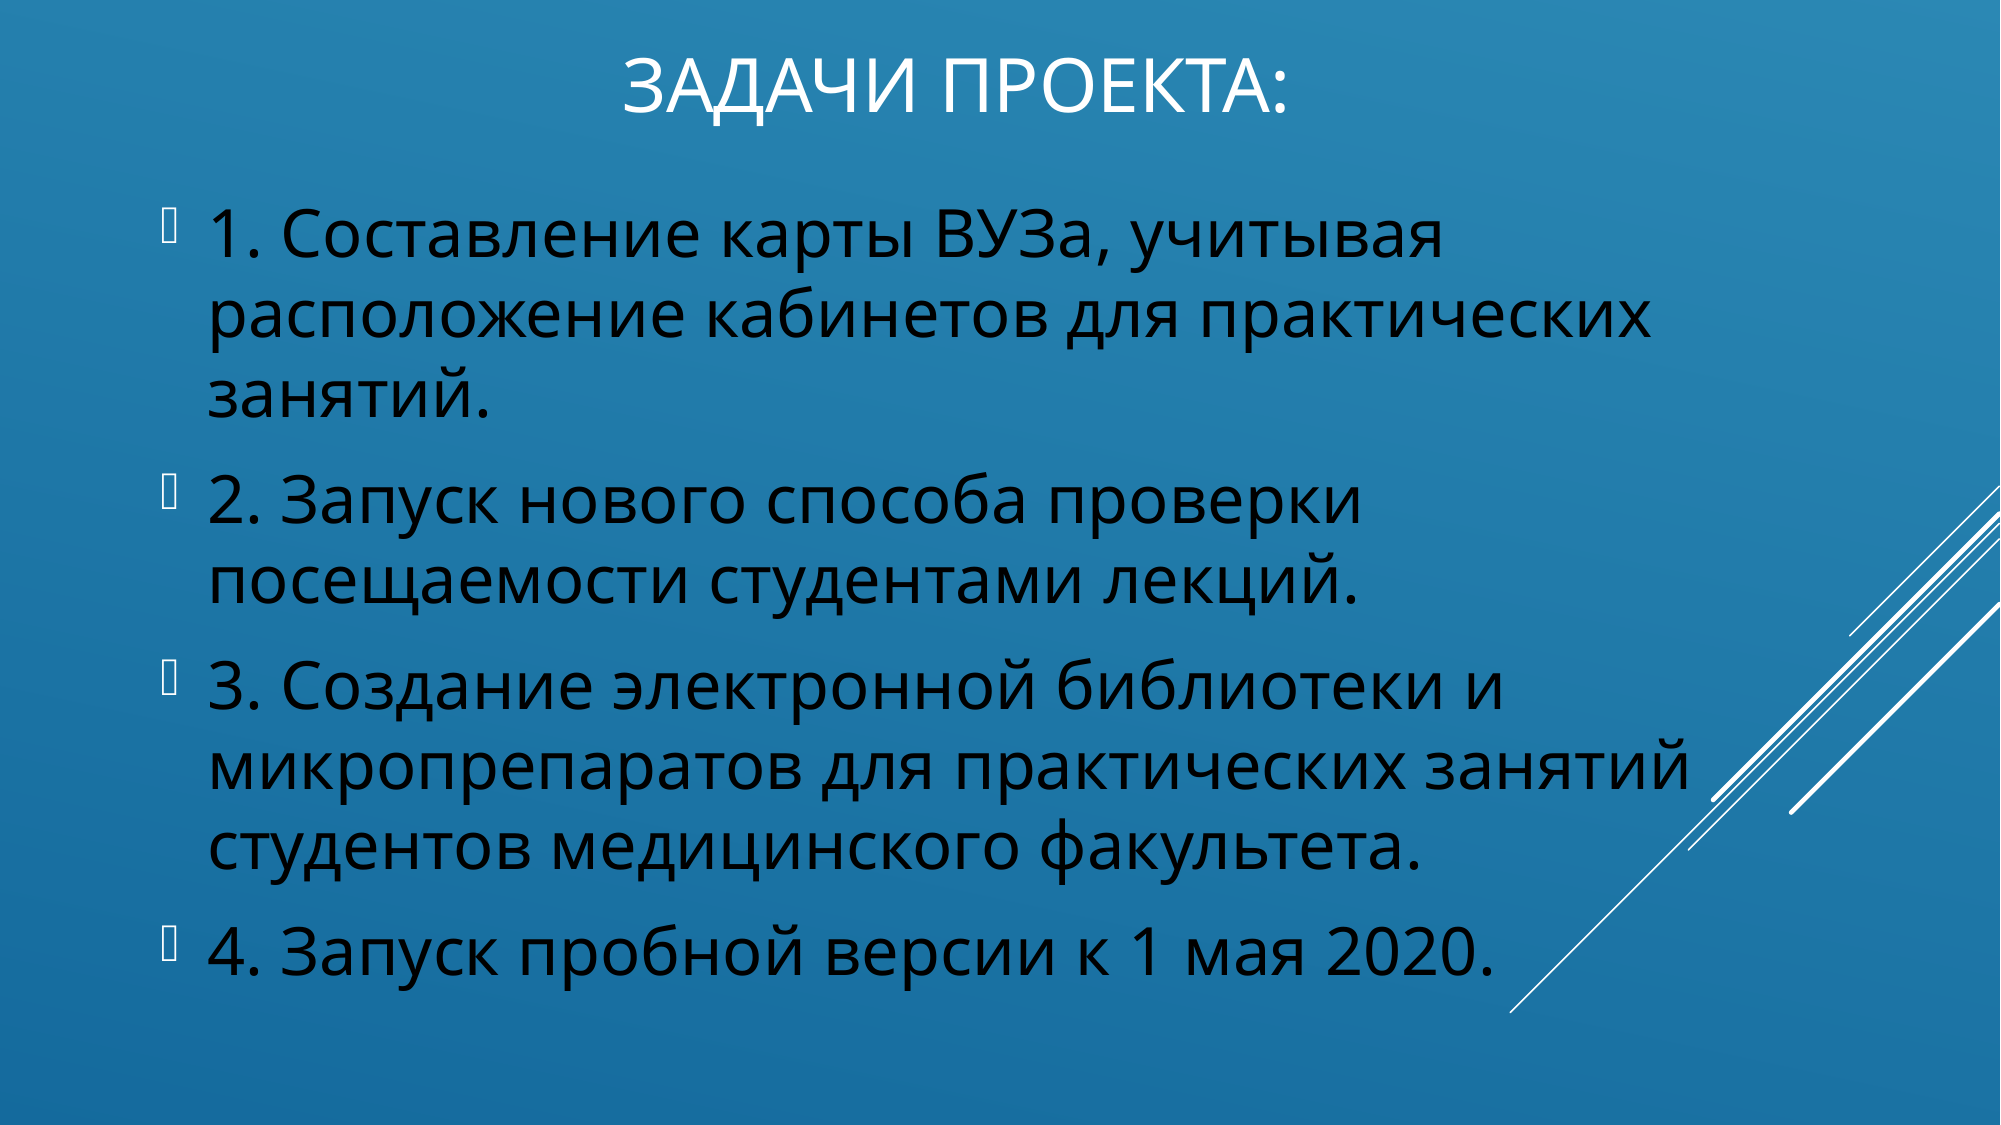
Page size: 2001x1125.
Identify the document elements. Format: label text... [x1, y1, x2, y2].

title Задачи проекта: [256, 0, 1657, 165]
list 1. Составление карты ВУЗа, учитывая расположение кабинетов для практических занятий. 2. Запуск нового способа проверки посещаемости студентами лекций. 3. Создание электронной библиотеки и микропрепаратов для практических занятий студентов медицинского факультета. 4. Запуск пробной версии к 1 мая 2020. [145, 179, 1794, 1070]
